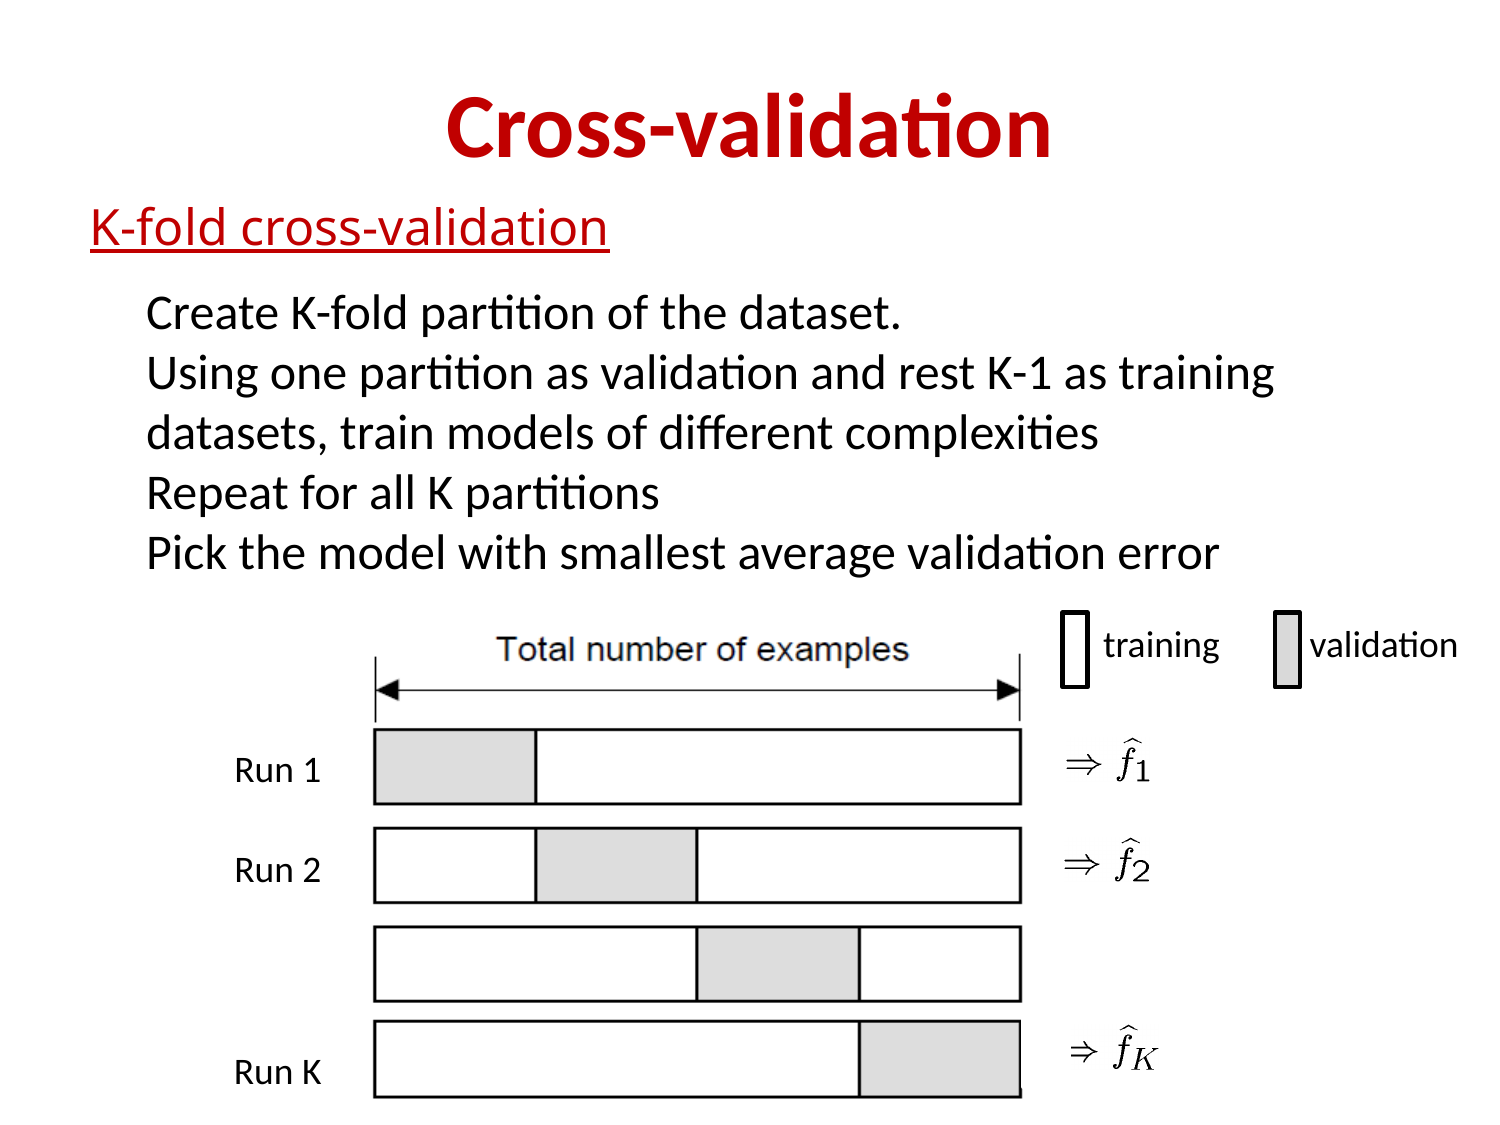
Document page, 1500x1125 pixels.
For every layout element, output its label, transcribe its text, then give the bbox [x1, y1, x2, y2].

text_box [218, 612, 1476, 1113]
text_box K-fold cross-validation Create K-fold partition of the dataset. Using one partition as validation and rest K-1 as training datasets, train models of different complexities Repeat for all K partitions Pick the model with smallest average validation error [74, 187, 1413, 648]
title Cross-validation [50, 0, 1450, 242]
